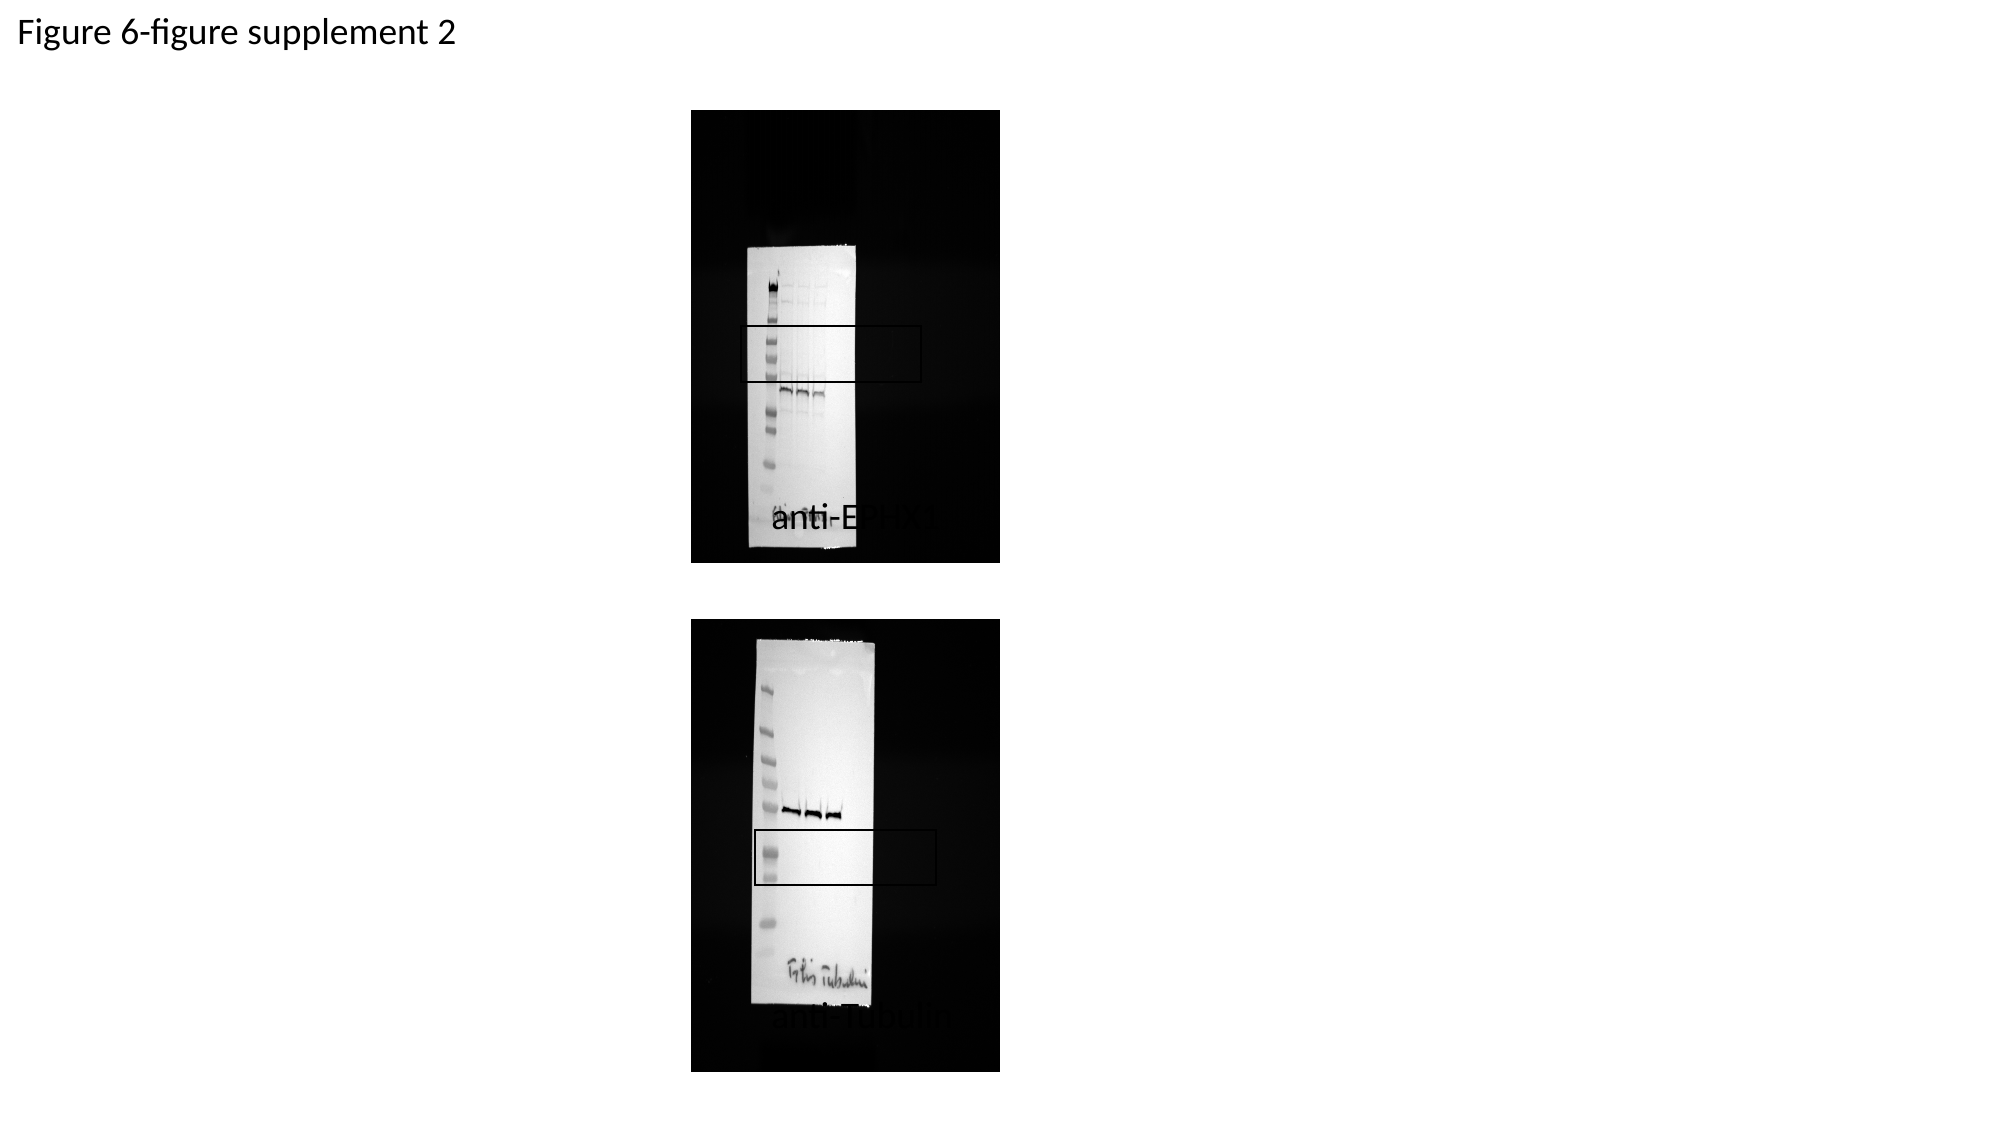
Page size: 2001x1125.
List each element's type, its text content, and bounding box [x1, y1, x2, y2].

text_box Figure 6-figure supplement 2 [2, 0, 472, 60]
picture [691, 619, 1000, 1072]
picture [691, 110, 1000, 563]
